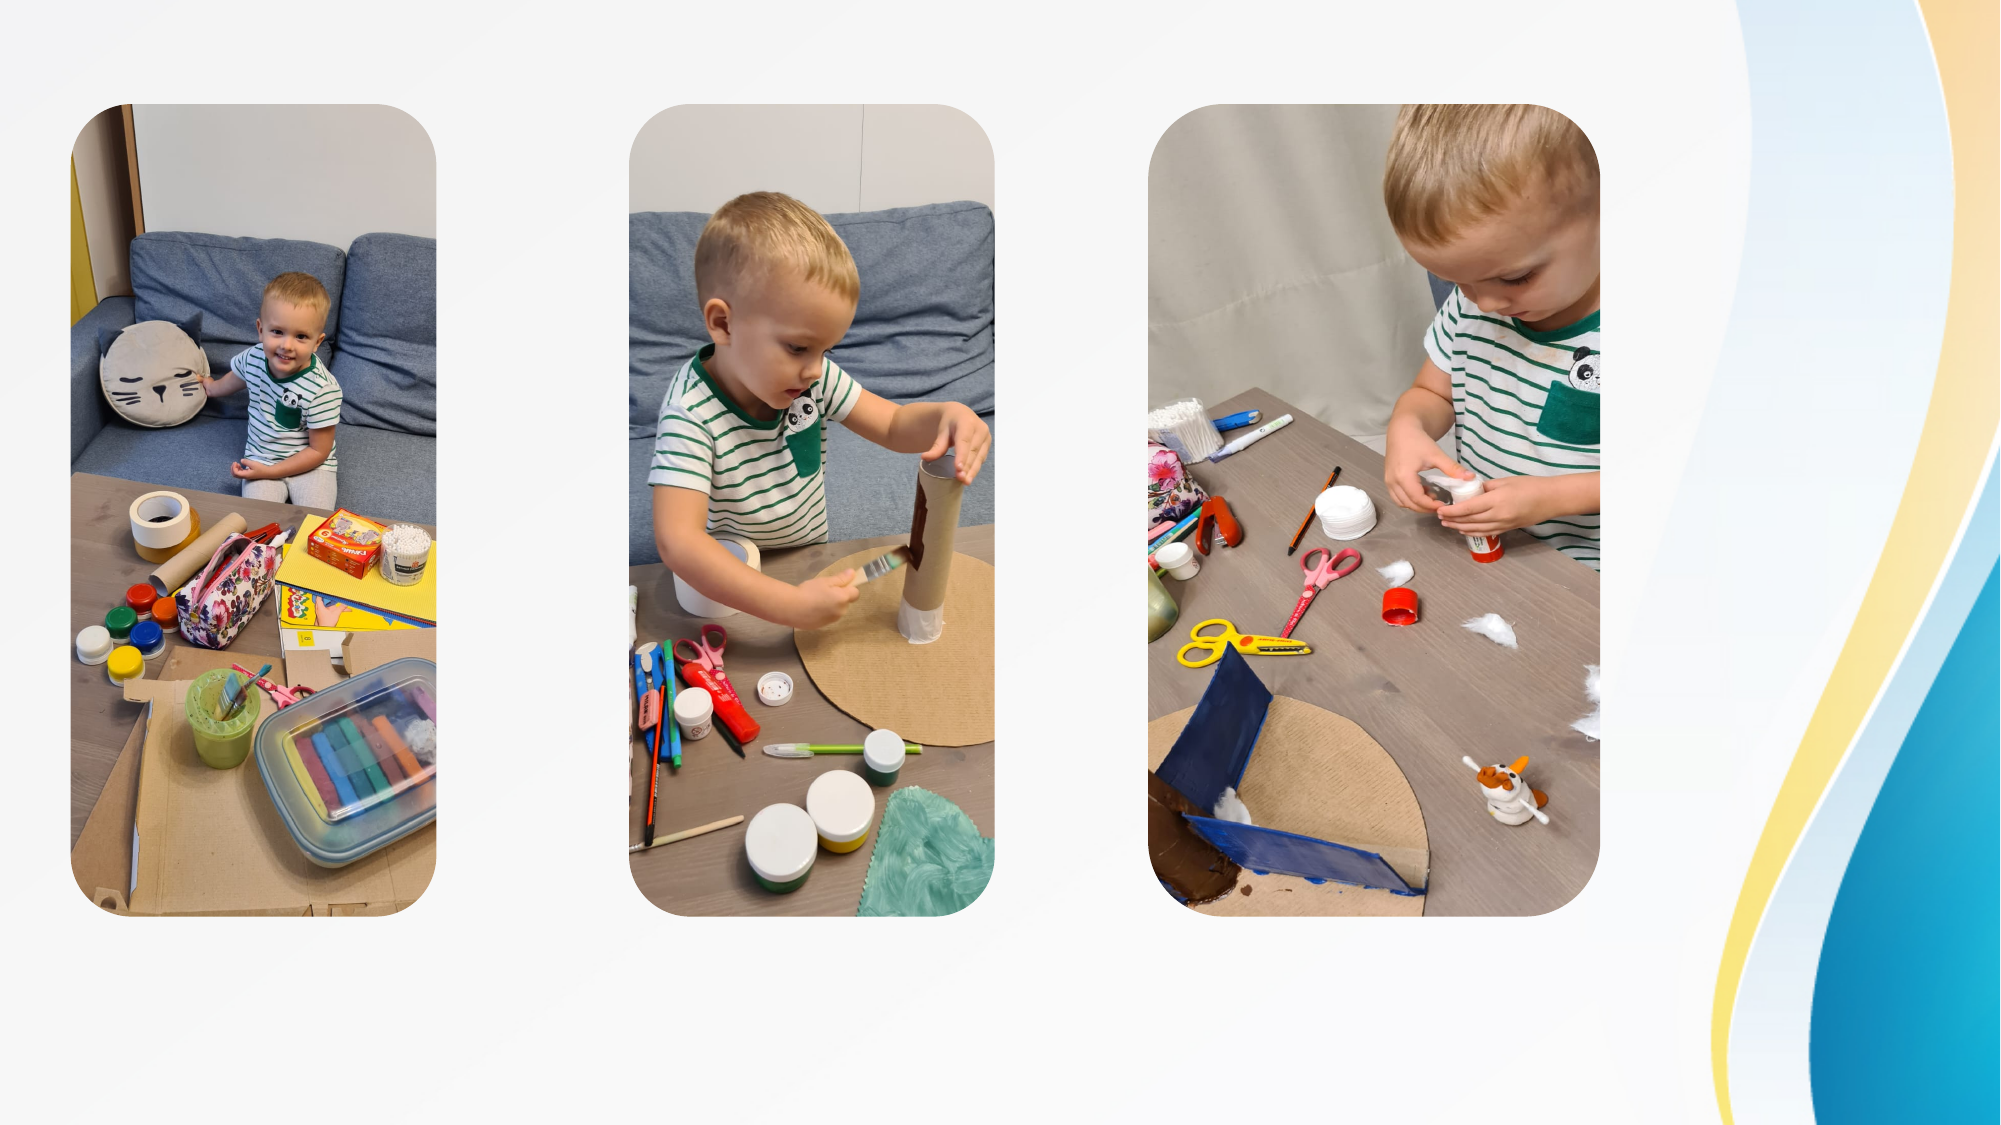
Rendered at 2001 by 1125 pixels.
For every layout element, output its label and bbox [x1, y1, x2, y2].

picture [0, 0, 2001, 1125]
list [70, 104, 437, 917]
list [629, 104, 995, 917]
